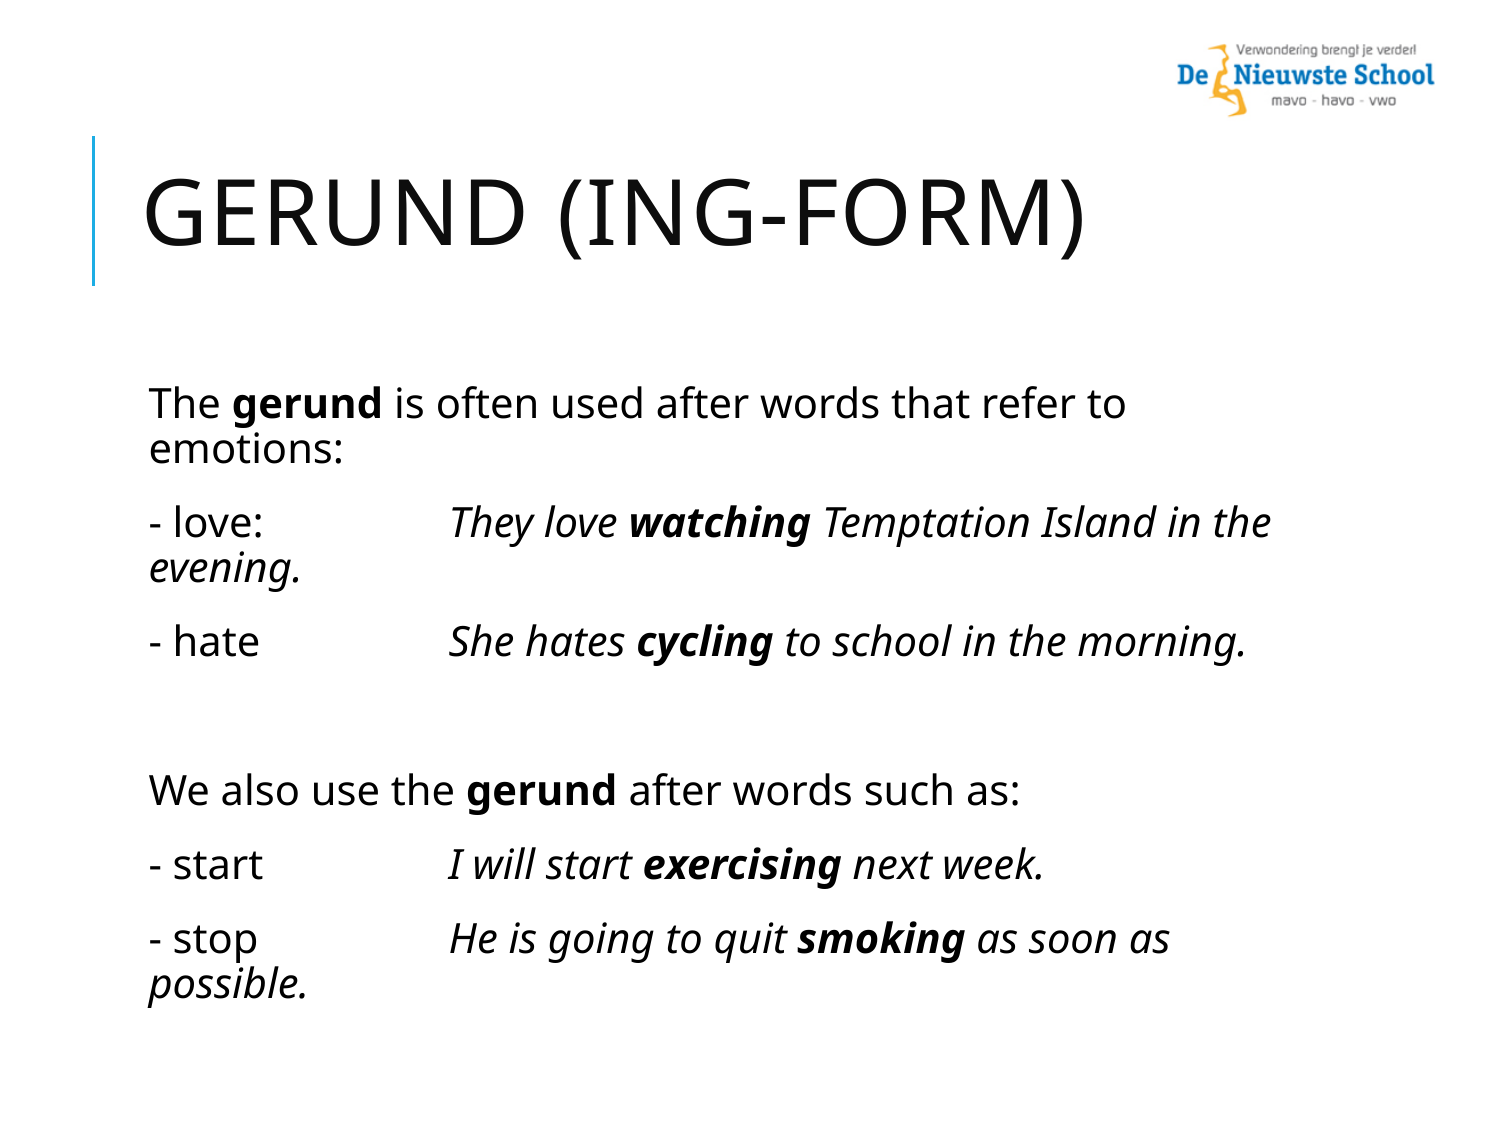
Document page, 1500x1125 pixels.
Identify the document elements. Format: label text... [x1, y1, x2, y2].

picture [1174, 18, 1437, 139]
title Gerund (ing-form) [126, 96, 1322, 342]
list The gerund is often used after words that refer to emotions: - love: They love watching Temptation Island in the evening. - hate She hates cycling to school in the morning. We also use the gerund after words such as: - start I will start exercising next week. - stop He is going to quit smoking as soon as possible. [126, 375, 1322, 1035]
